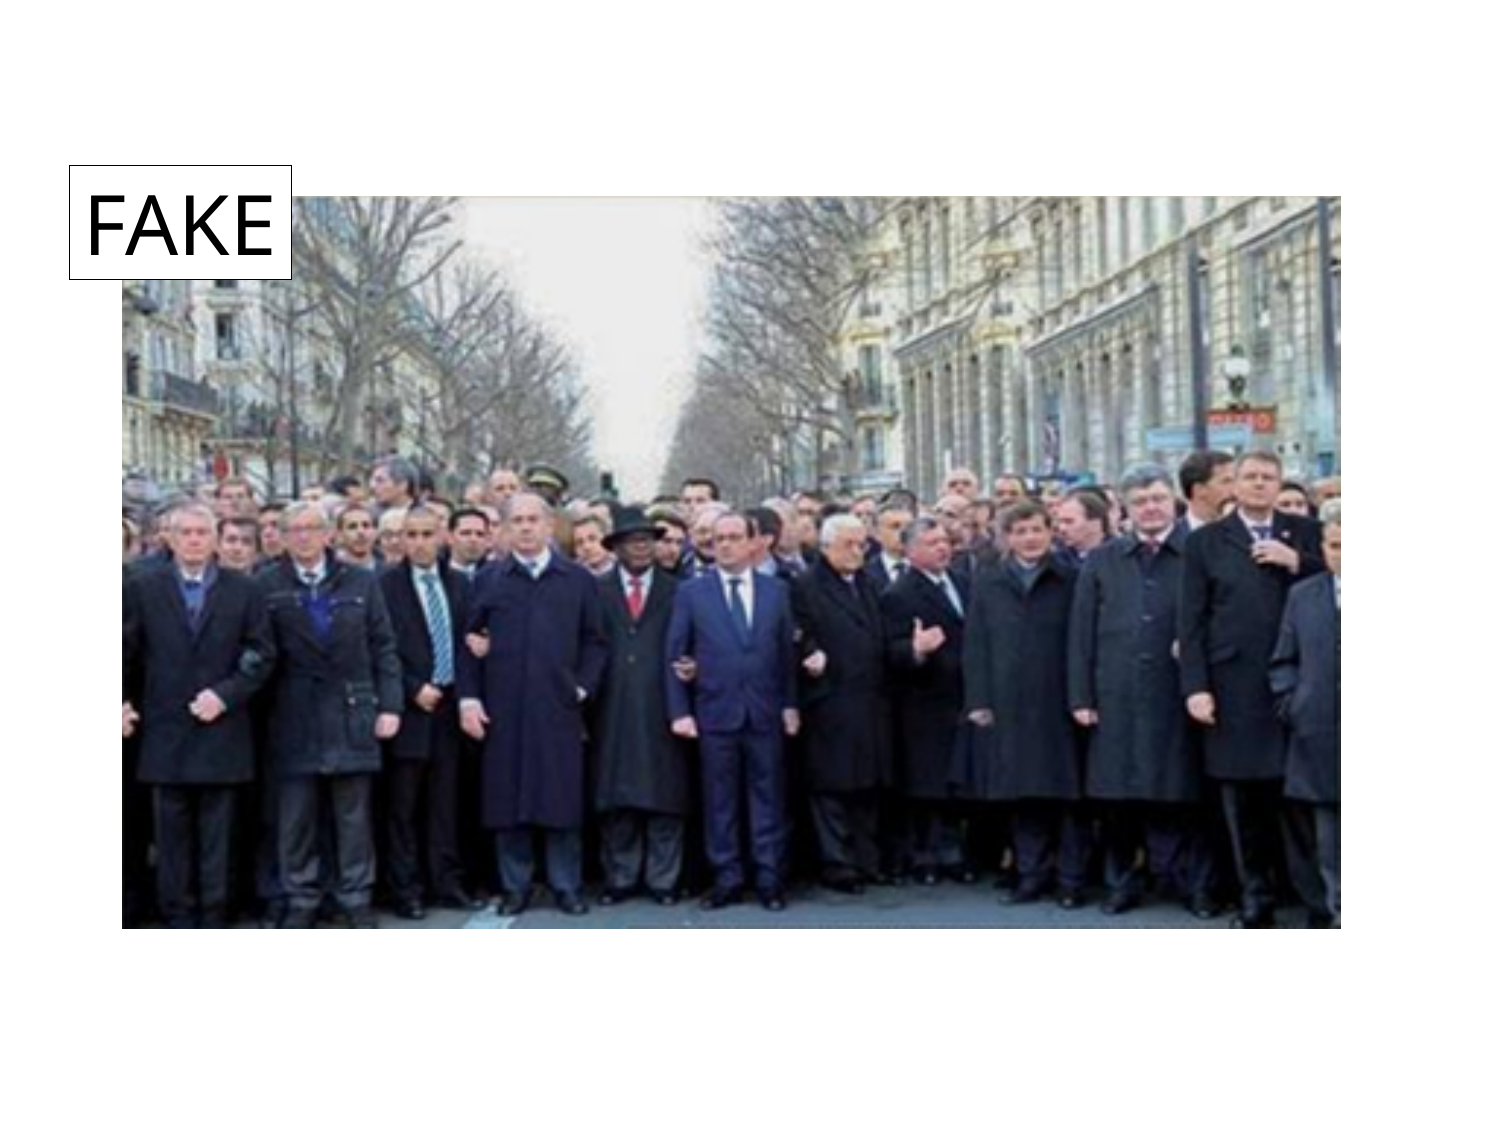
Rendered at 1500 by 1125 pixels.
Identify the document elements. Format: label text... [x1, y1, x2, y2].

picture [122, 196, 1341, 929]
text_box FAKE [69, 165, 292, 280]
